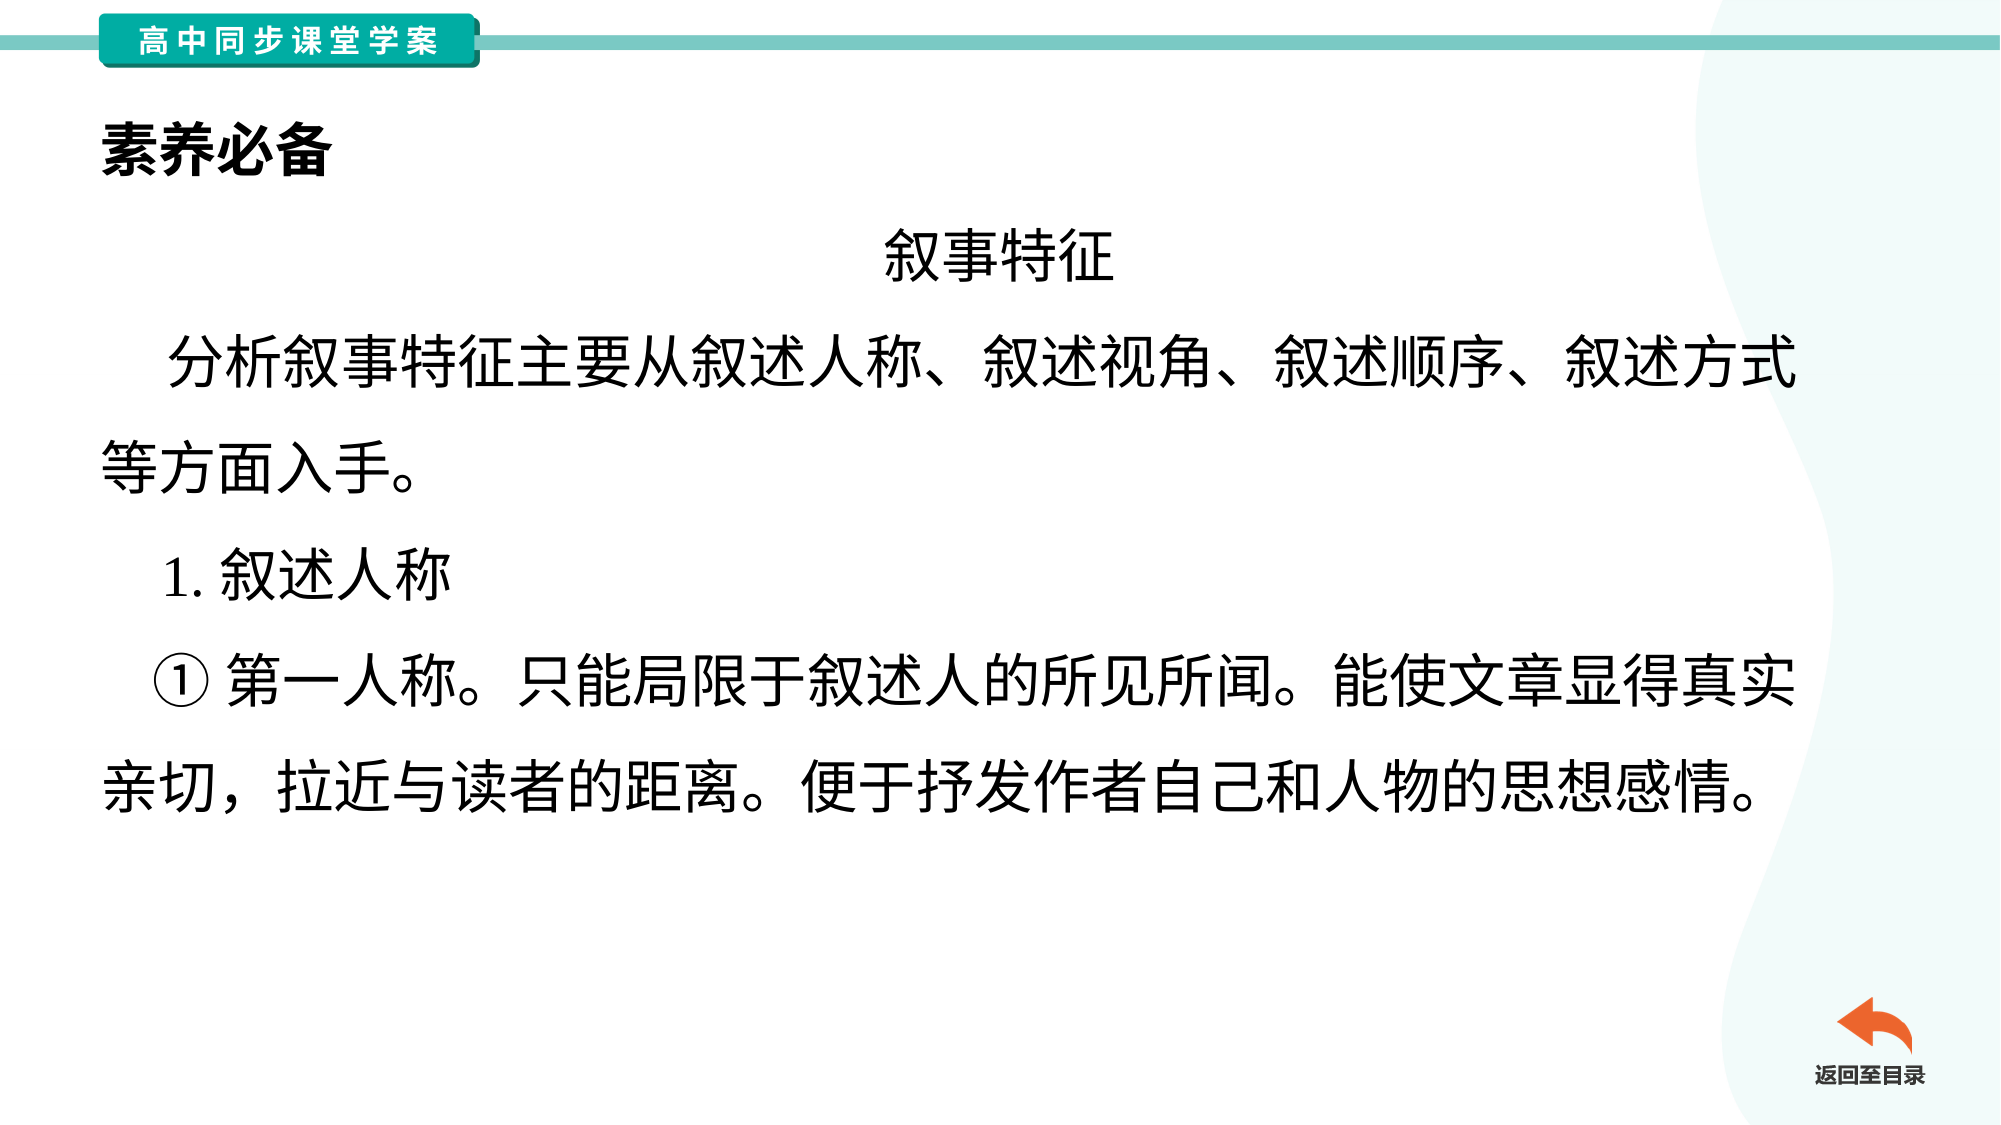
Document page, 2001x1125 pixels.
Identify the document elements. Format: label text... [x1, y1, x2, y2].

text_box 素养必备 叙事特征 分析叙事特征主要从叙述人称、叙述视角、叙述顺序、叙述方式 等方面入手。 1.叙述人称 ①第一人称。只能局限于叙述人的所见所闻。能使文章显得真实 亲切，拉近与读者的距离。便于抒发作者自己和人物的思想感情。 [100, 76, 1899, 821]
picture [0, 0, 2000, 1125]
